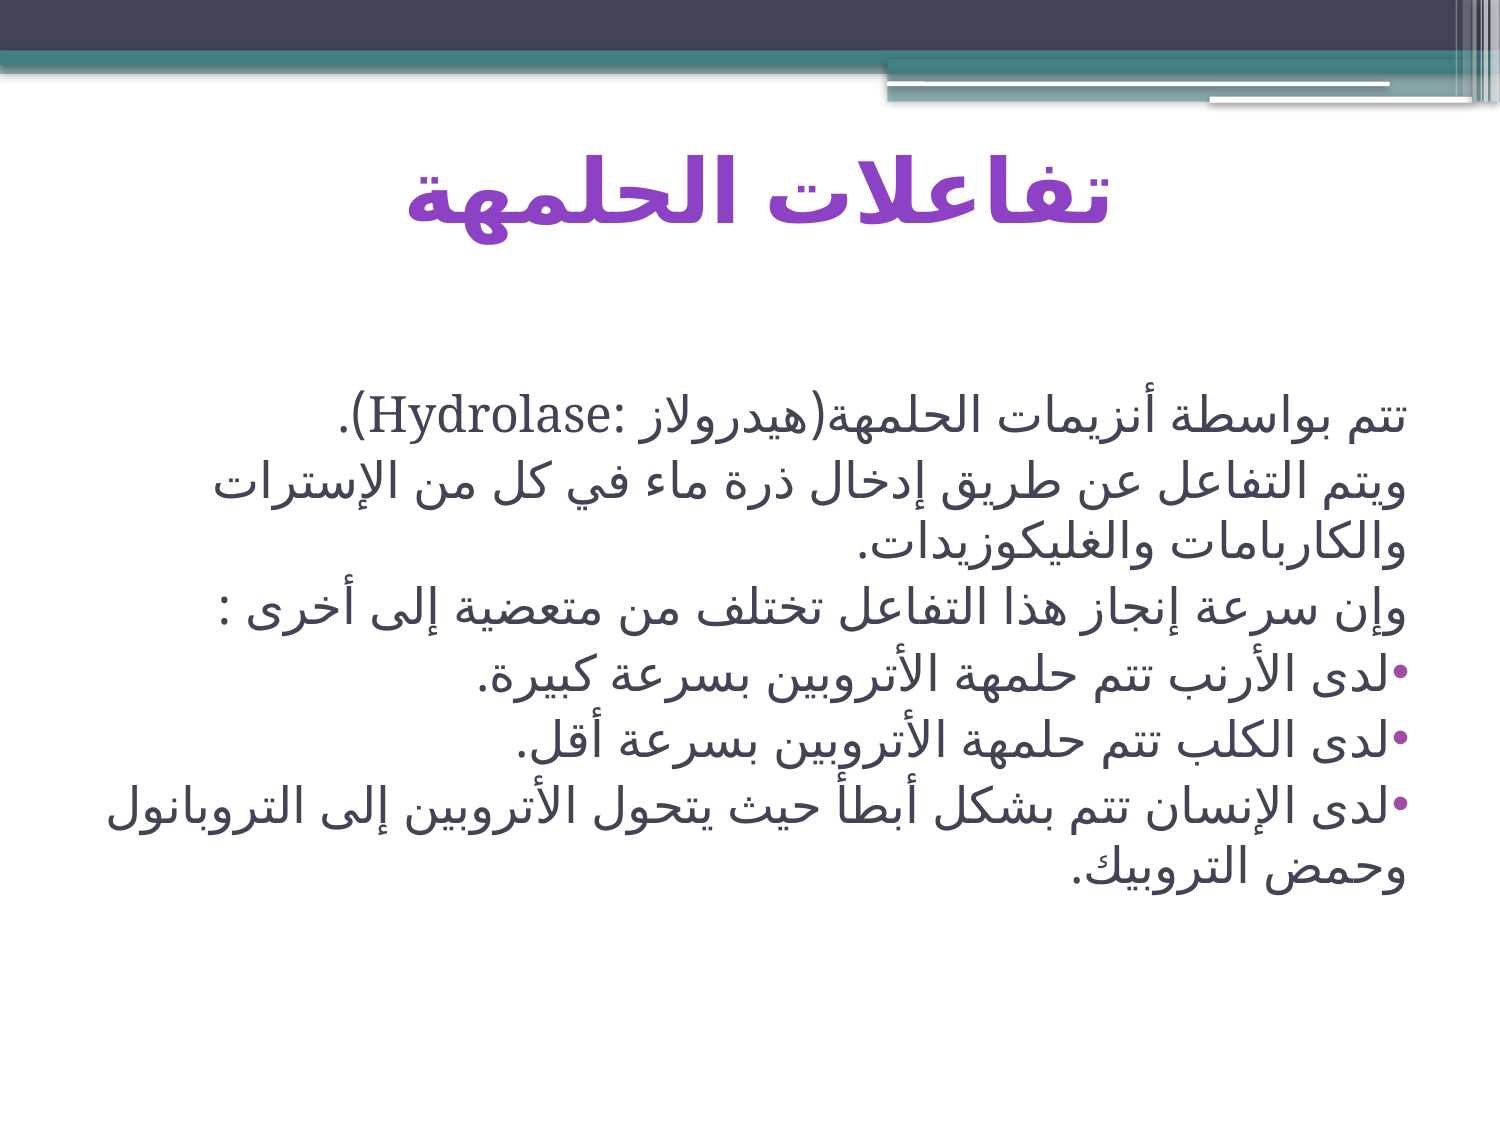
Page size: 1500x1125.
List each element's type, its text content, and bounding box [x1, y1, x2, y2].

list تتم بواسطة أنزيمات الحلمهة(هيدرولاز :Hydrolase). ويتم التفاعل عن طريق إدخال ذرة ماء في كل من الإسترات والكاربامات والغليكوزيدات. وإن سرعة إنجاز هذا التفاعل تختلف من متعضية إلى أخرى : لدى الأرنب تتم حلمهة الأتروبين بسرعة كبيرة. لدى الكلب تتم حلمهة الأتروبين بسرعة أقل. لدى الإنسان تتم بشكل أبطأ حيث يتحول الأتروبين إلى التروبانول وحمض التروبيك. [50, 375, 1432, 938]
text_box تفاعلات الحلمهة [324, 99, 1194, 249]
